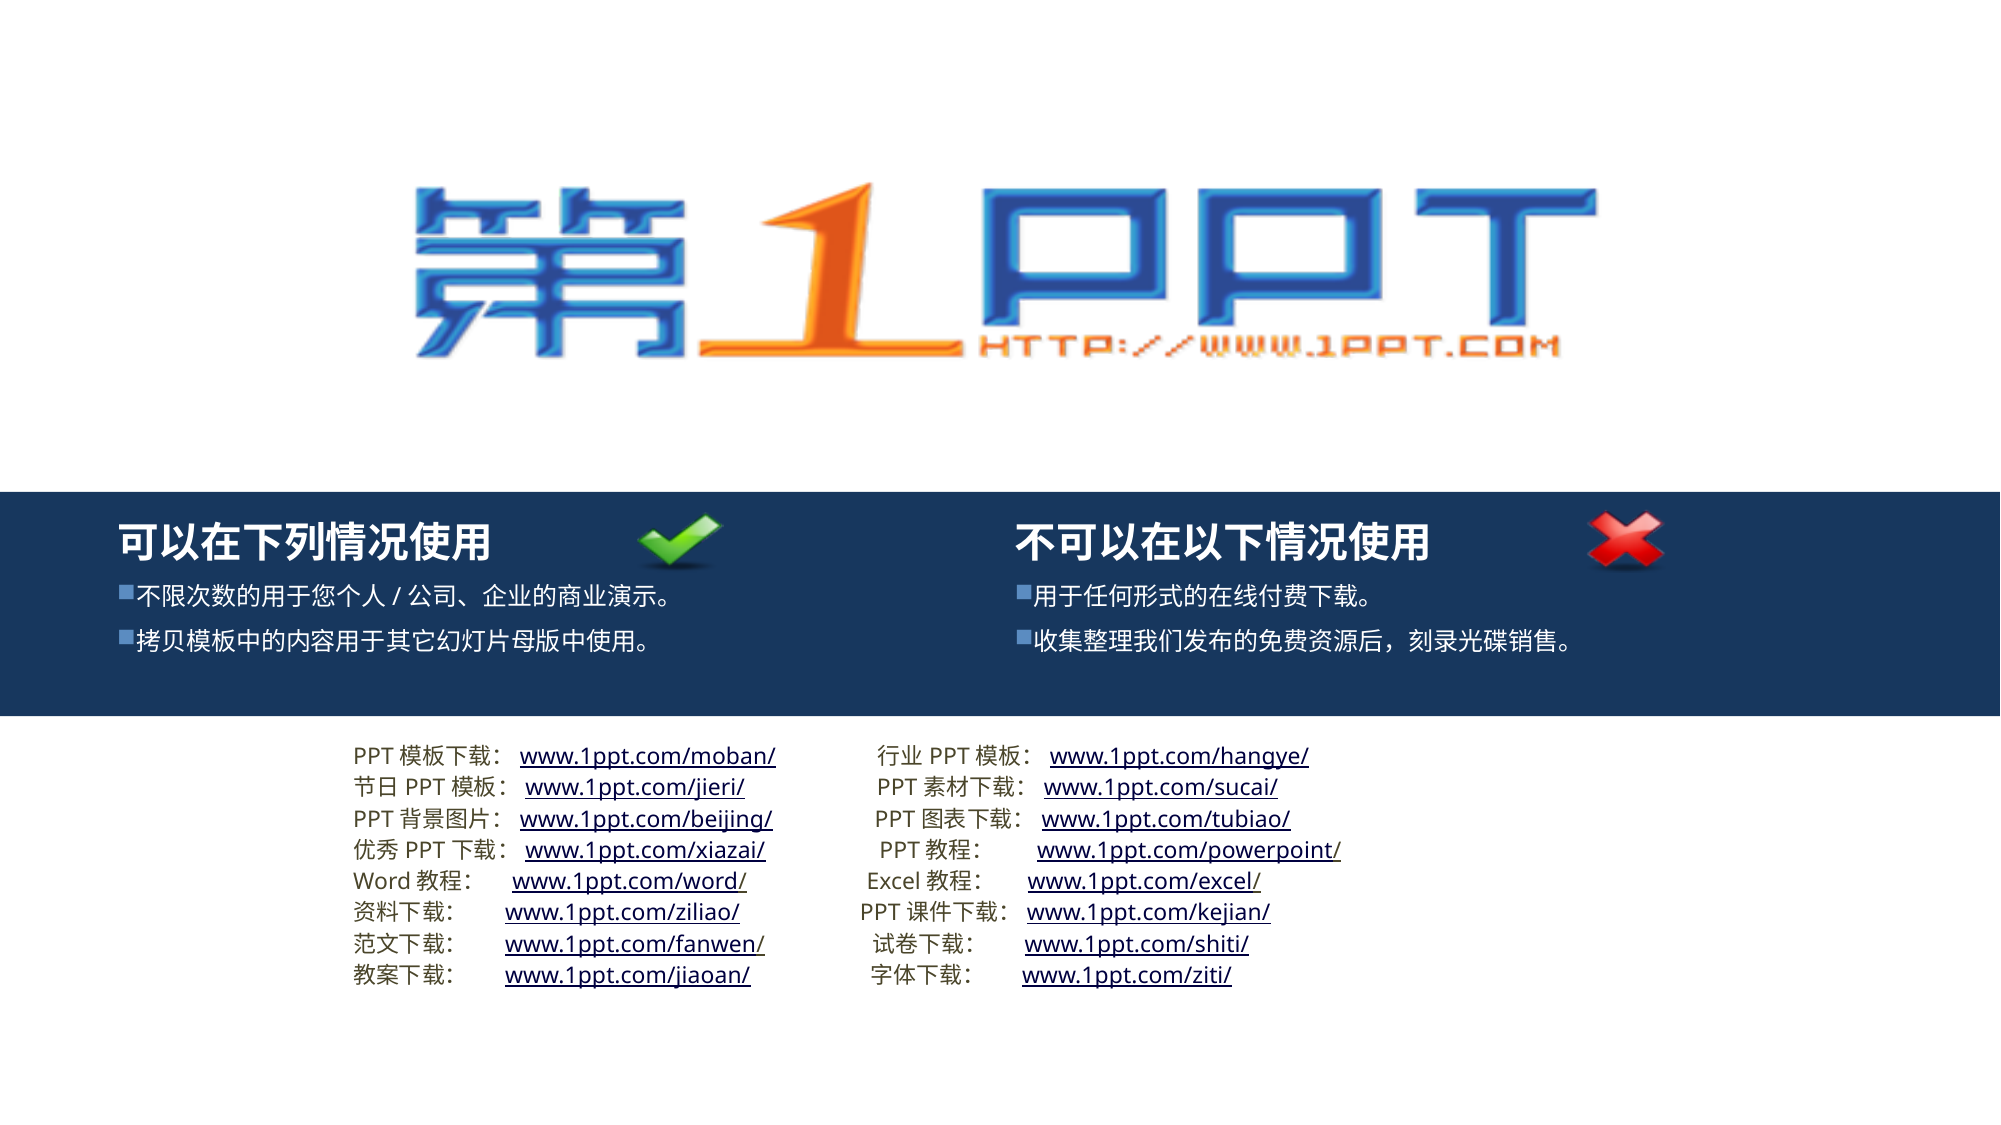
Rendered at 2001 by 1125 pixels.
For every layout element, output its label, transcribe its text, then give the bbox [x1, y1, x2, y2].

picture [1581, 507, 1669, 573]
text_box PPT模板下载：www.1ppt.com/moban/ 行业PPT模板：www.1ppt.com/hangye/ 节日PPT模板：www.1ppt.com/jieri/ PPT素材下载：www.1ppt.com/sucai/ PPT背景图片：www.1ppt.com/beijing/ PPT图表下载：www.1ppt.com/tubiao/ 优秀PPT下载：www.1ppt.com/xiazai/ PPT教程： www.1ppt.com/powerpoint/ Word教程： www.1ppt.com/word/ Excel教程： www.1ppt.com/excel/ 资料下载： www.1ppt.com/ziliao/ PPT课件下载：www.1ppt.com/kejian/ 范文下载： www.1ppt.com/fanwen/ 试卷下载： www.1ppt.com/shiti/ 教案下载： www.1ppt.com/jiaoan/ 字体下载： www.1ppt.com/ziti/ [336, 762, 1752, 1008]
picture [637, 507, 724, 573]
text_box [0, 491, 2000, 717]
text_box 可以在下列情况使用 不限次数的用于您个人/公司、企业的商业演示。 拷贝模板中的内容用于其它幻灯片母版中使用。 [102, 508, 1000, 774]
picture [179, 51, 1867, 492]
text_box 不可以在以下情况使用 用于任何形式的在线付费下载。 收集整理我们发布的免费资源后，刻录光碟销售。 [999, 508, 1898, 762]
